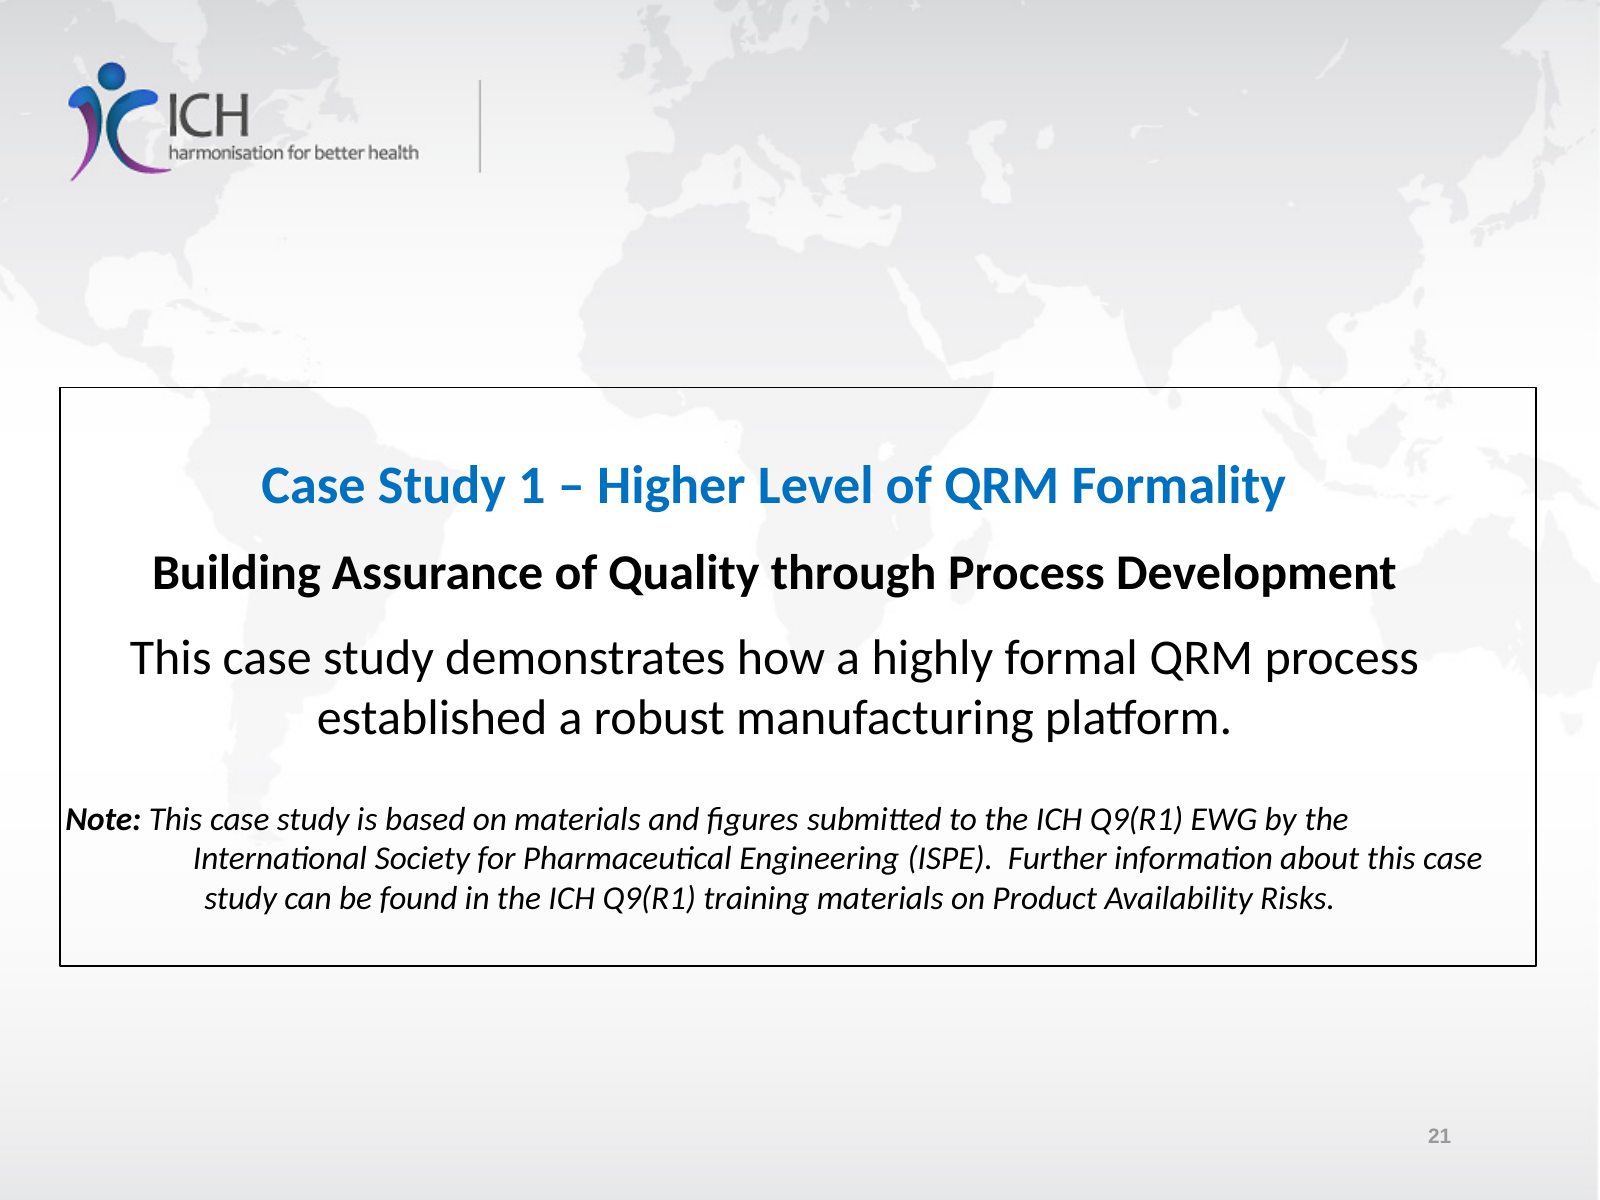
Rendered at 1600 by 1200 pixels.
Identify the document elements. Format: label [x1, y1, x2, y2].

picture [0, 0, 1600, 1200]
text_box [59, 387, 1536, 967]
